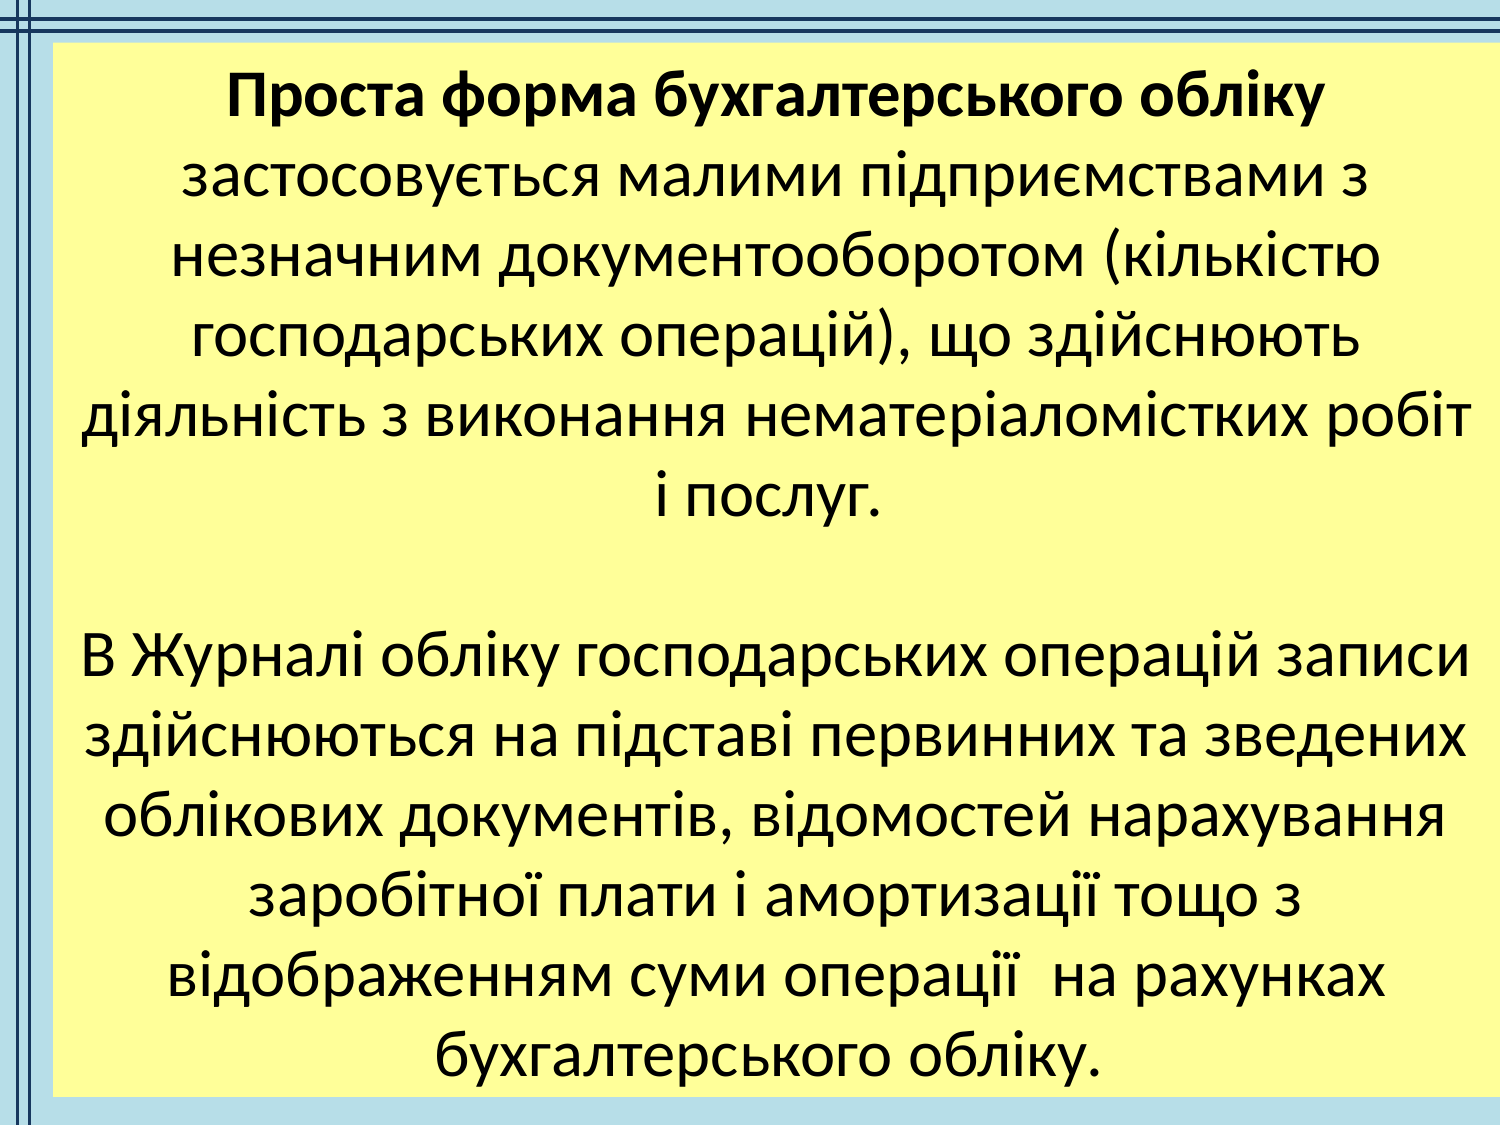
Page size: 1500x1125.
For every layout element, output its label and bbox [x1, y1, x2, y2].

text_box [0, 0, 1500, 1125]
